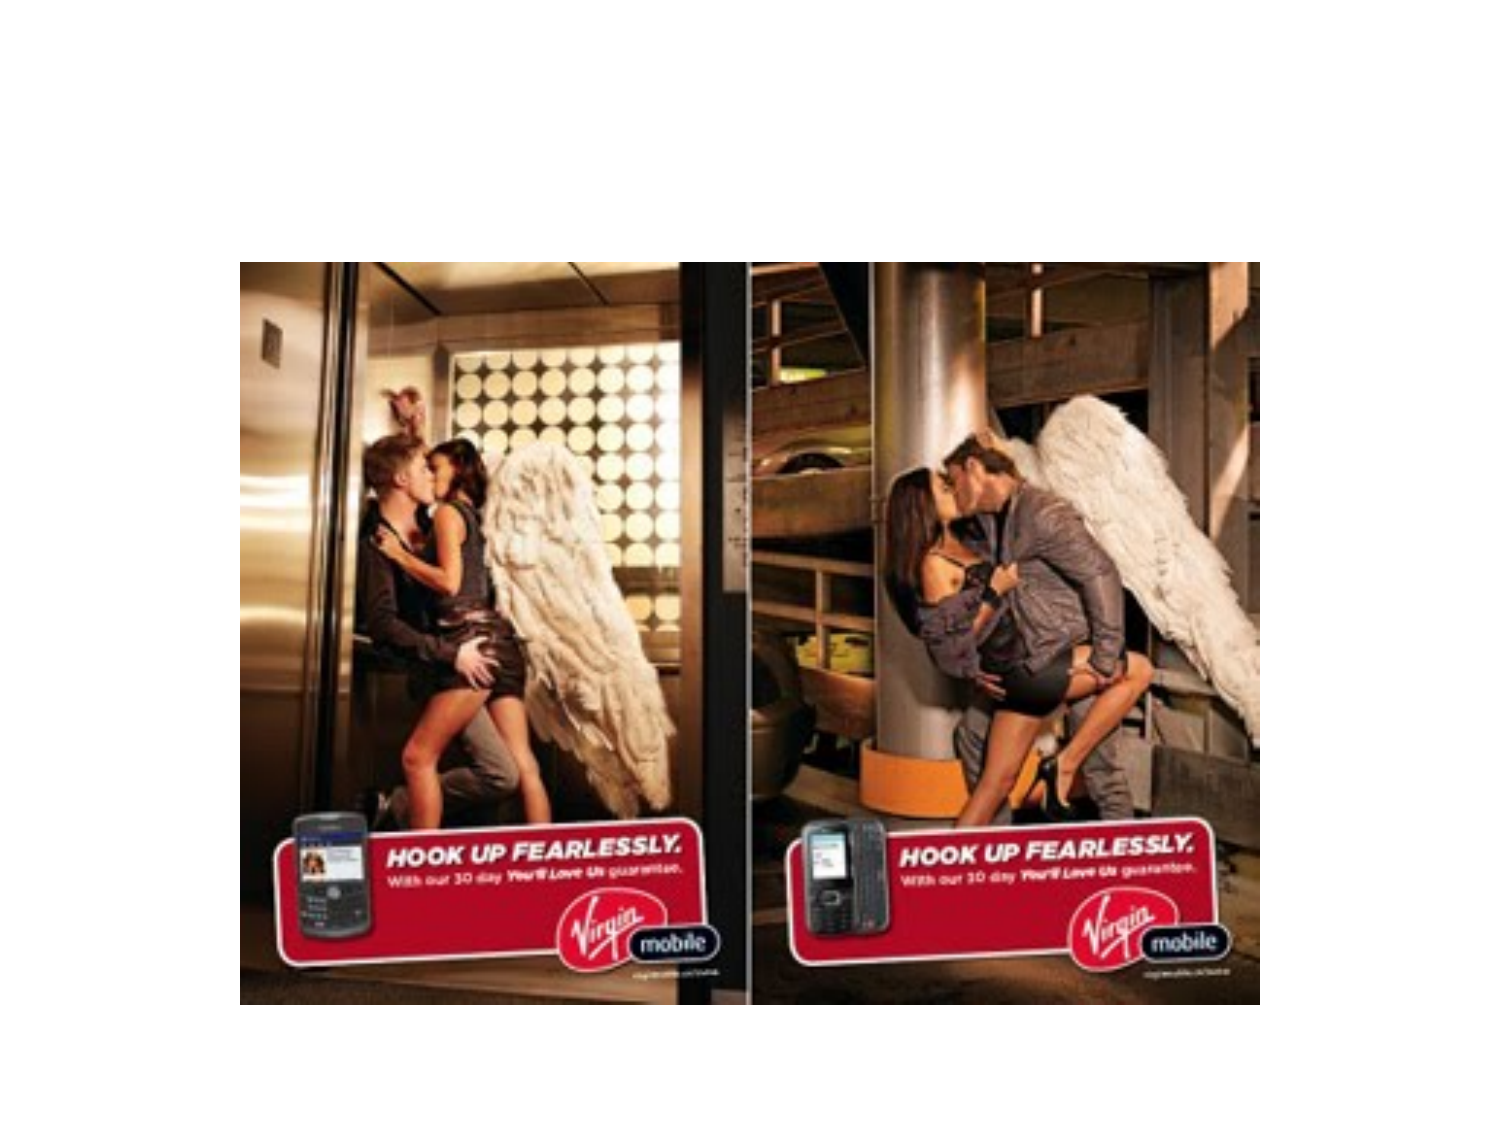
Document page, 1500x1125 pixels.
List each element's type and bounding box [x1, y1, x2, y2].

list [74, 262, 1426, 1006]
